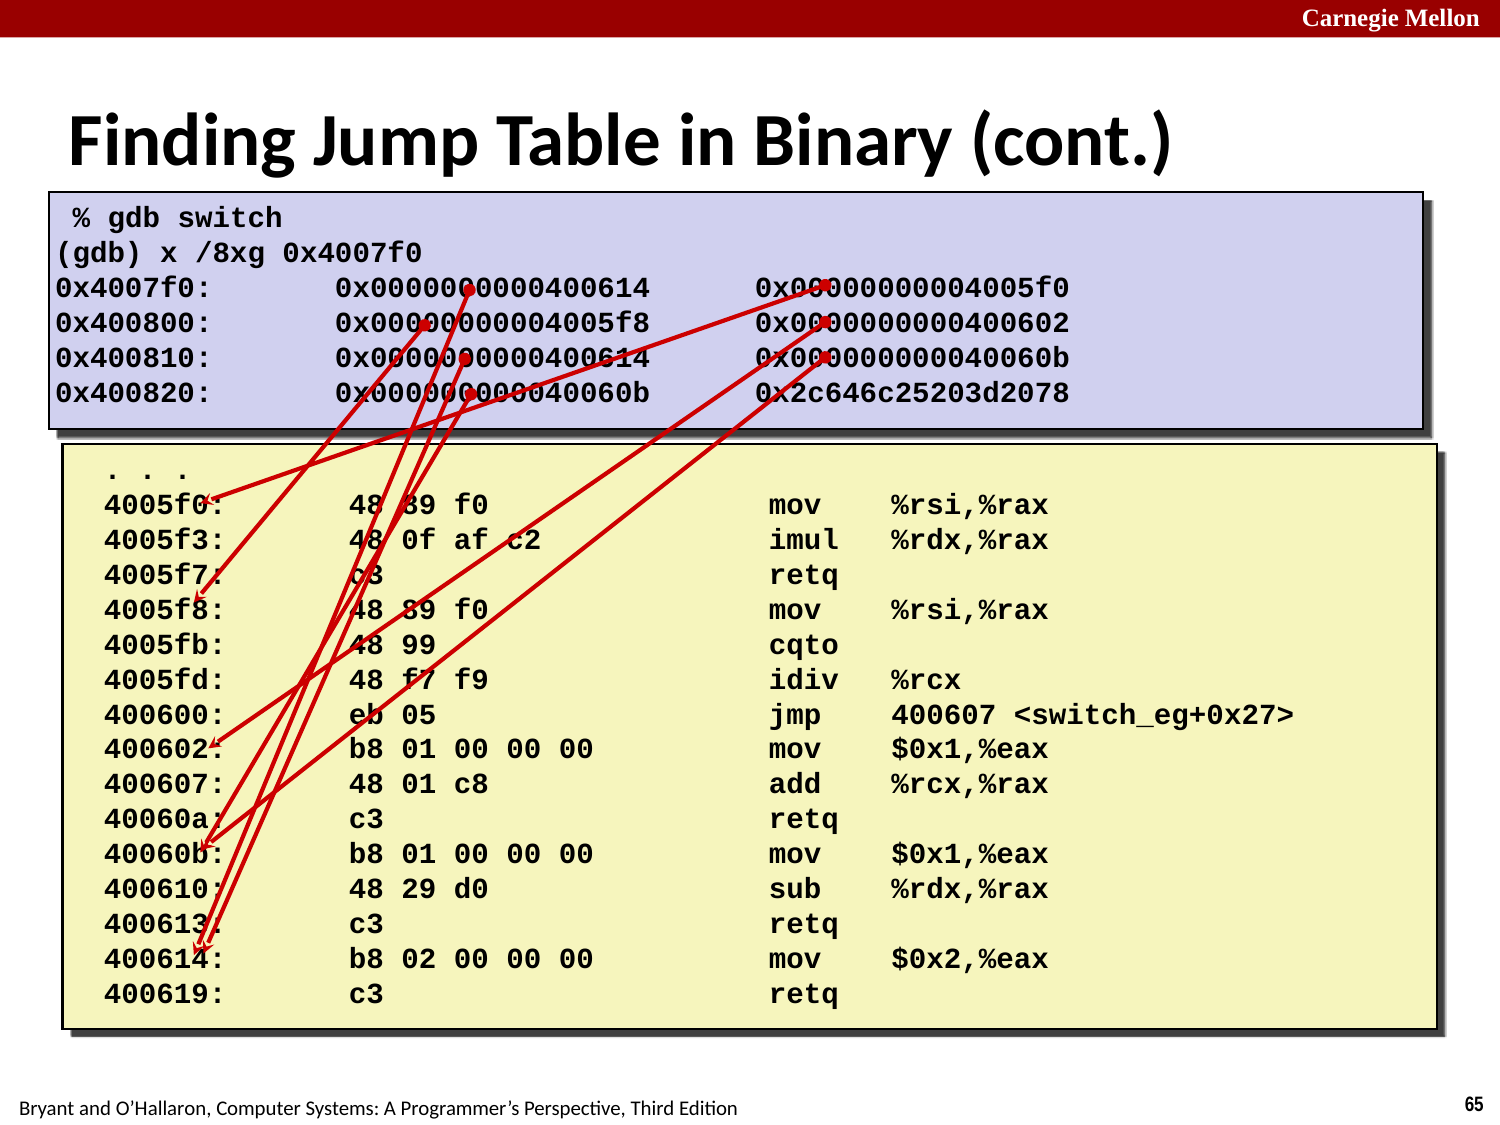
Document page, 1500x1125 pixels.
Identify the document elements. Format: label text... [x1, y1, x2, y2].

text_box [201, 357, 826, 850]
title Finding Jump Table in Binary (cont.) [62, 41, 1438, 230]
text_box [200, 284, 826, 356]
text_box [208, 321, 826, 357]
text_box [193, 508, 199, 956]
text_box % gdb switch (gdb) x /8xg 0x4007f0 0x4007f0: 0x0000000000400614 0x00000000004005f0 0x400800: 0x00000000004005f8 0x0000000000400602 0x400810: 0x0000000000400614 0x000000000040060b 0x400820: 0x000000000040060b 0x2c646c25203d2078 [49, 192, 1424, 430]
text_box . . . 4005f0: 48 89 f0 mov %rsi,%rax 4005f3: 48 0f af c2 imul %rdx,%rax 4005f7: c3 retq 4005f8: 48 89 f0 mov %rsi,%rax 4005fb: 48 99 cqto 4005fd: 48 f7 f9 idiv %rcx 400600: eb 05 jmp 400607 <switch_eg+0x27> 400602: b8 01 00 00 00 mov $0x1,%eax 400607: 48 01 c8 add %rcx,%rax 40060a: c3 retq 40060b: b8 01 00 00 00 mov $0x1,%eax 400610: 48 29 d0 sub %rdx,%rax 400613: c3 retq 400614: b8 02 00 00 00 mov $0x2,%eax 400619: c3 retq [62, 443, 1437, 1029]
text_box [203, 861, 465, 954]
